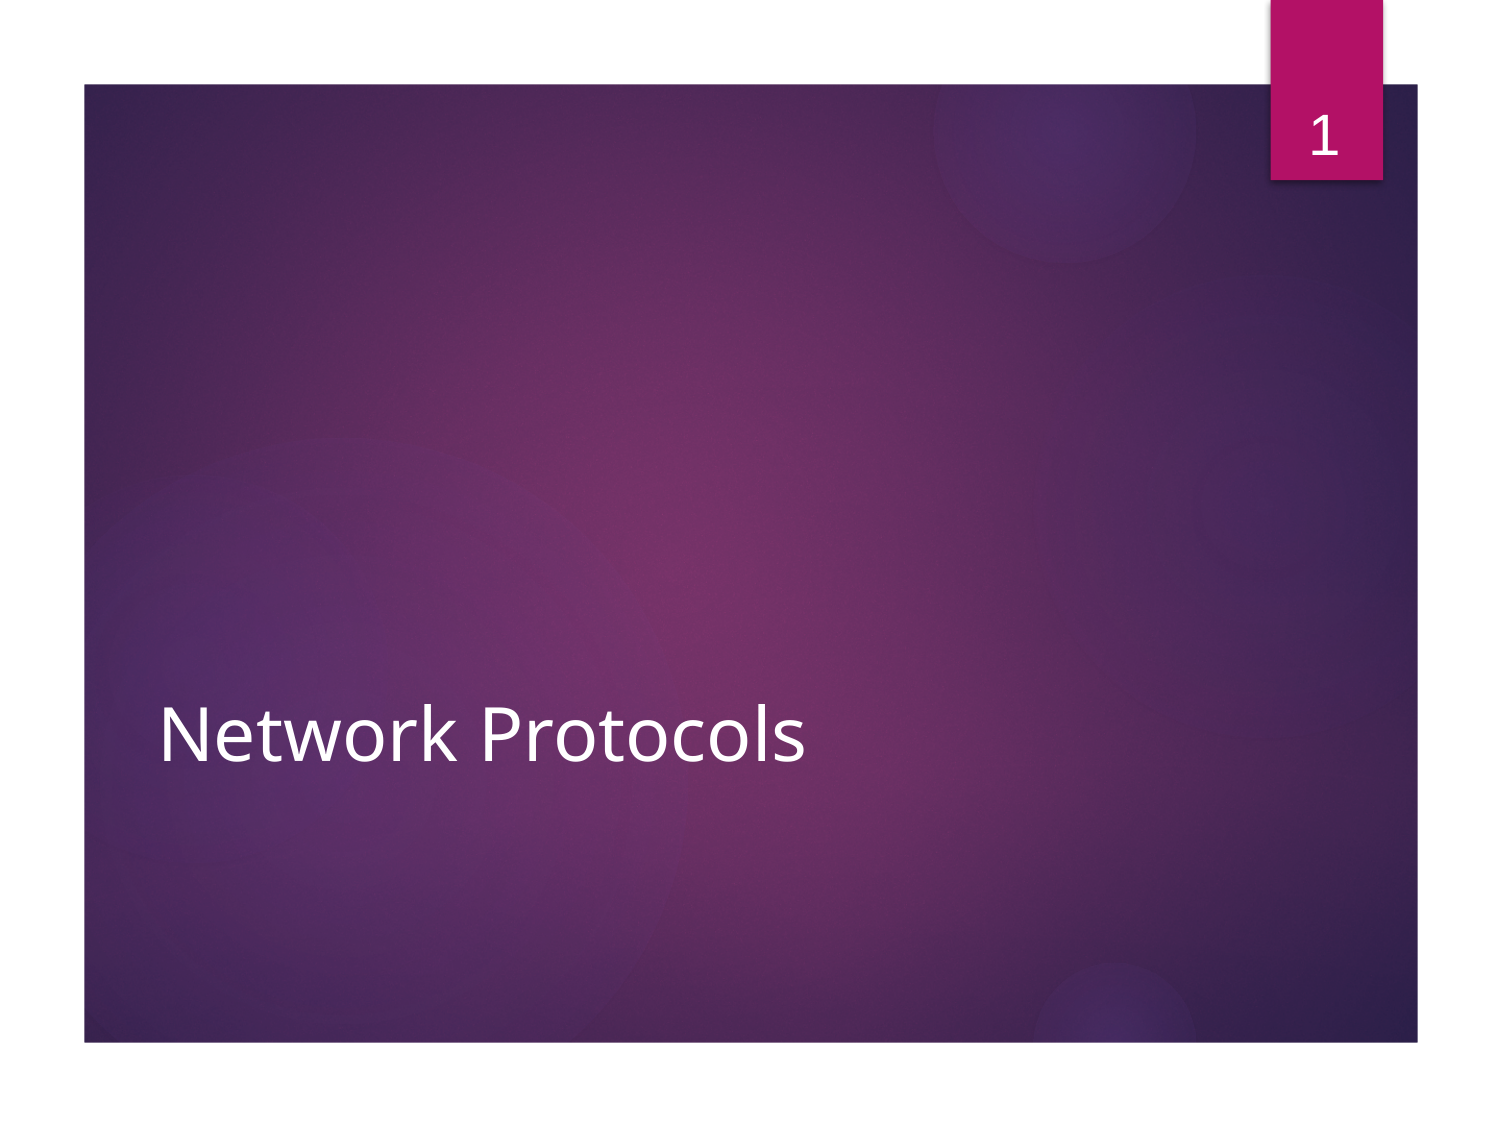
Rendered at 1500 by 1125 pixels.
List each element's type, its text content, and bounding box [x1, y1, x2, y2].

title Network Protocols [142, 365, 1113, 784]
slide_number 1 [1259, 48, 1390, 175]
